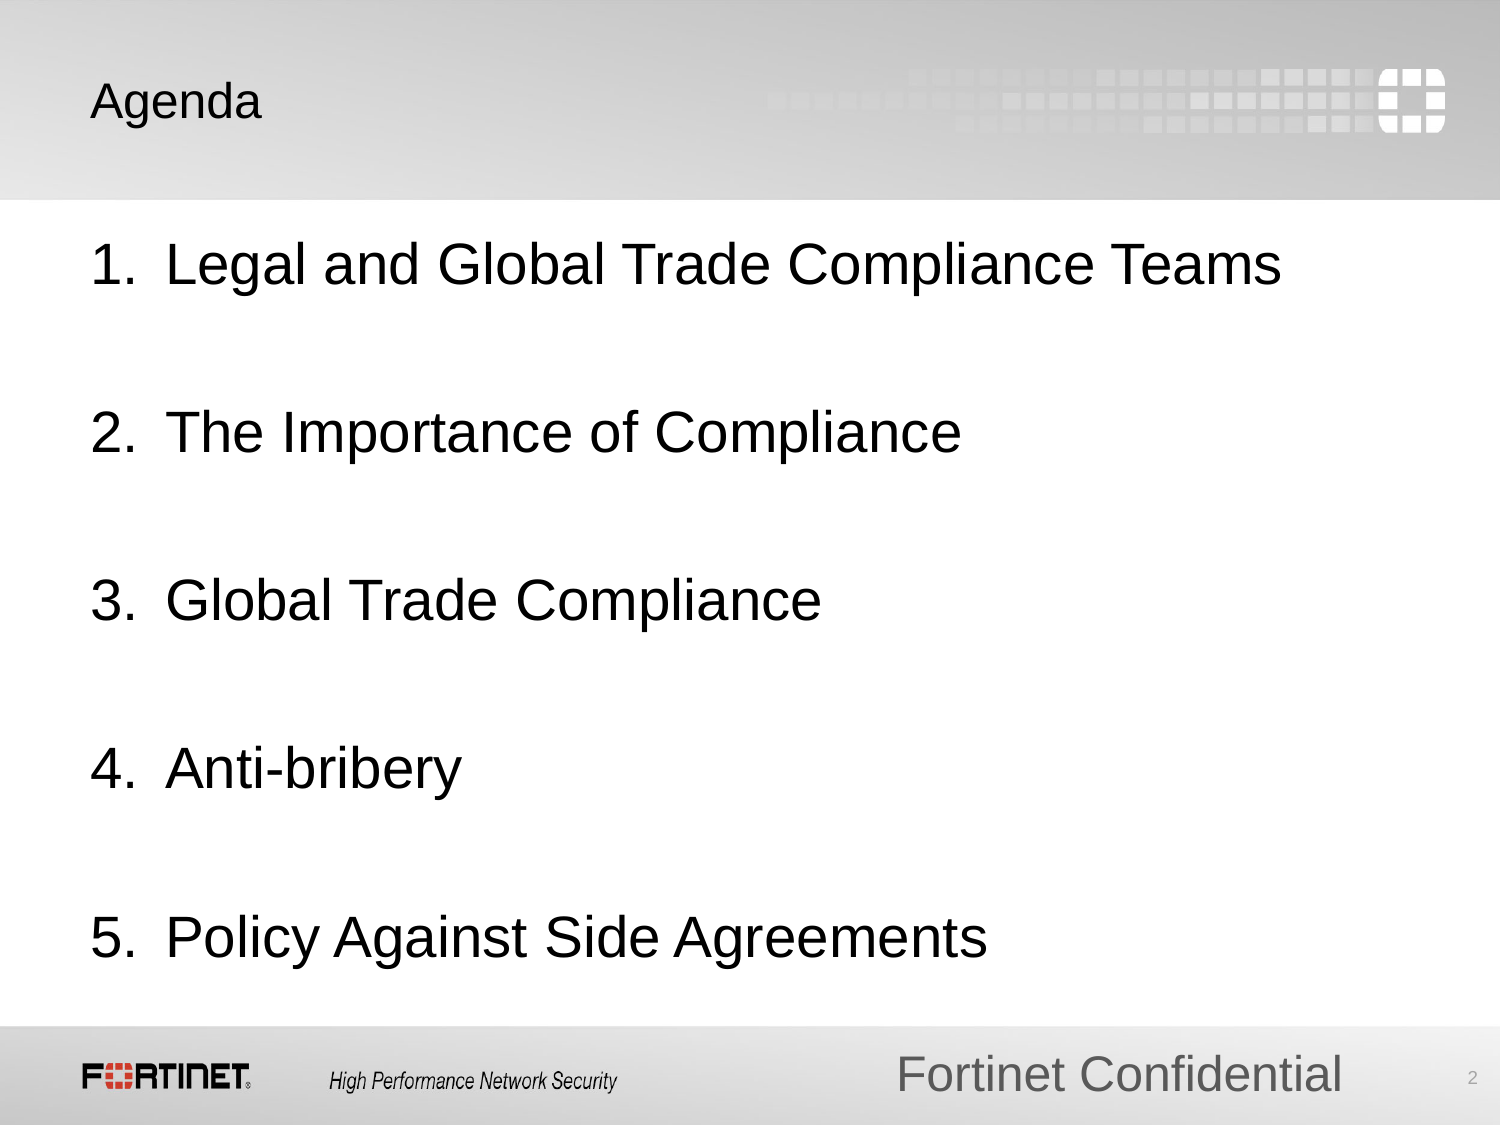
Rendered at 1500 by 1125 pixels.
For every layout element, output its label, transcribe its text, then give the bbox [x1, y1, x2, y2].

title Agenda [75, 4, 1370, 200]
list Legal and Global Trade Compliance Teams The Importance of Compliance Global Trade Compliance Anti-bribery Policy Against Side Agreements [75, 218, 1438, 973]
picture [0, 0, 1500, 1125]
text_box Fortinet Confidential [881, 1033, 1440, 1080]
